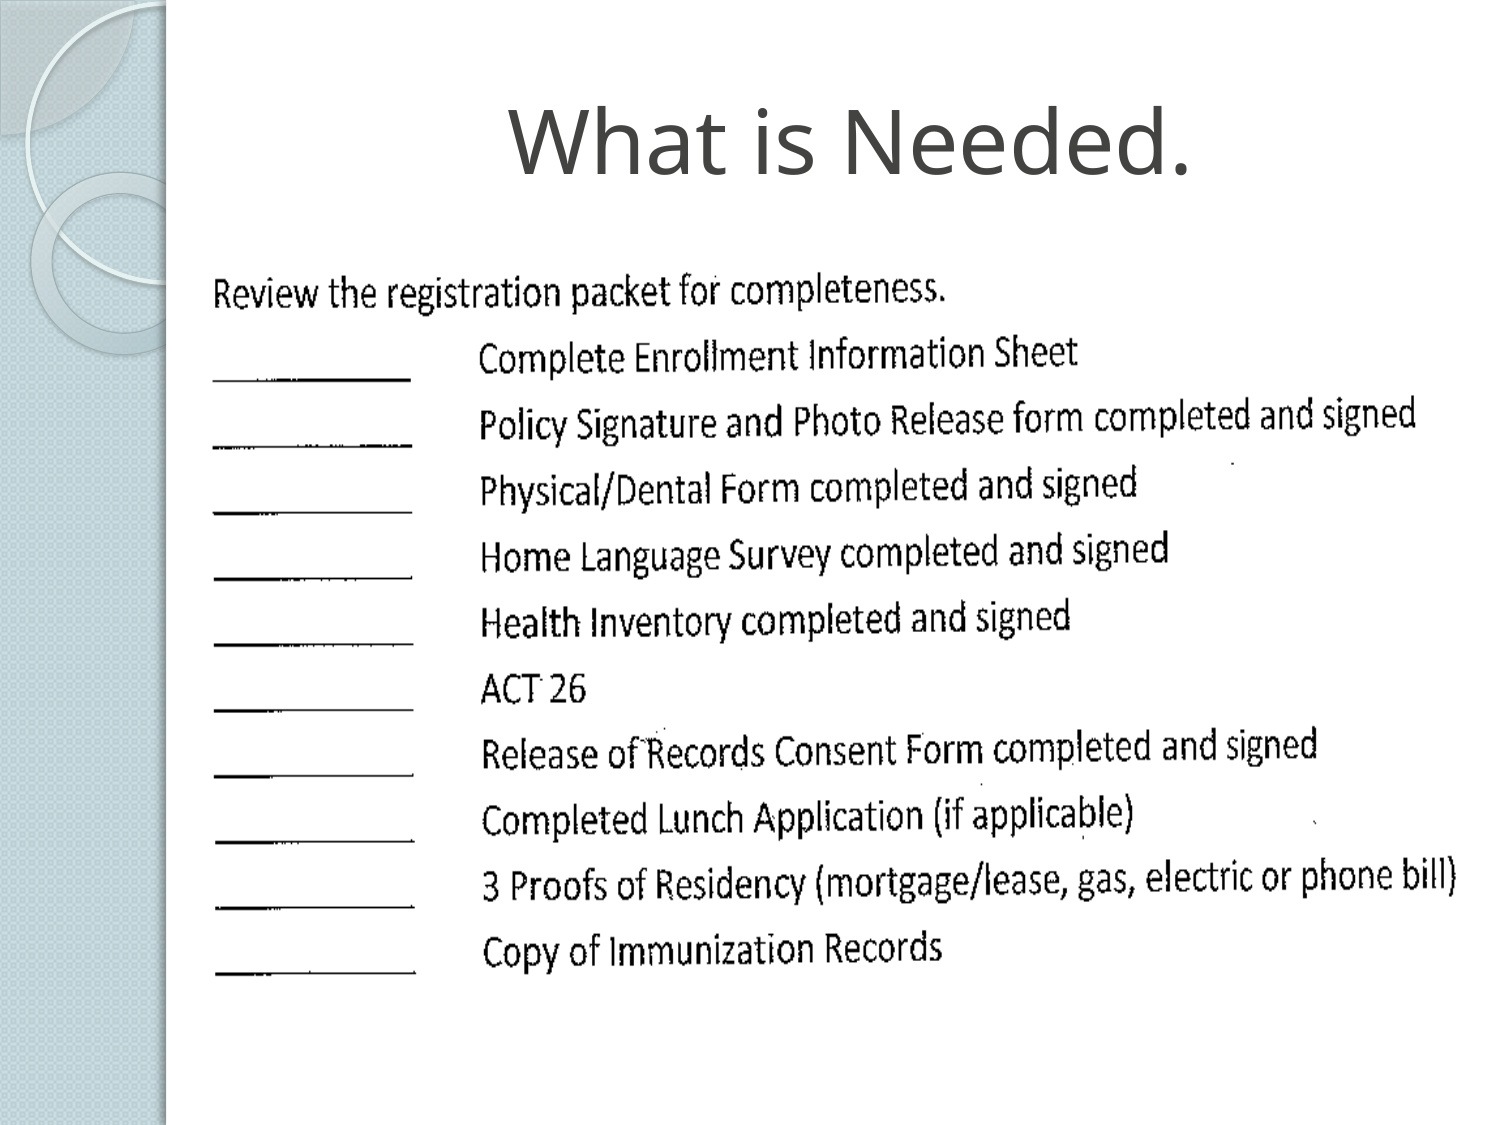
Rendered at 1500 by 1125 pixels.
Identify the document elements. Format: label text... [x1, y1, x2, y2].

picture [200, 249, 1500, 988]
title What is Needed. [235, 45, 1466, 233]
